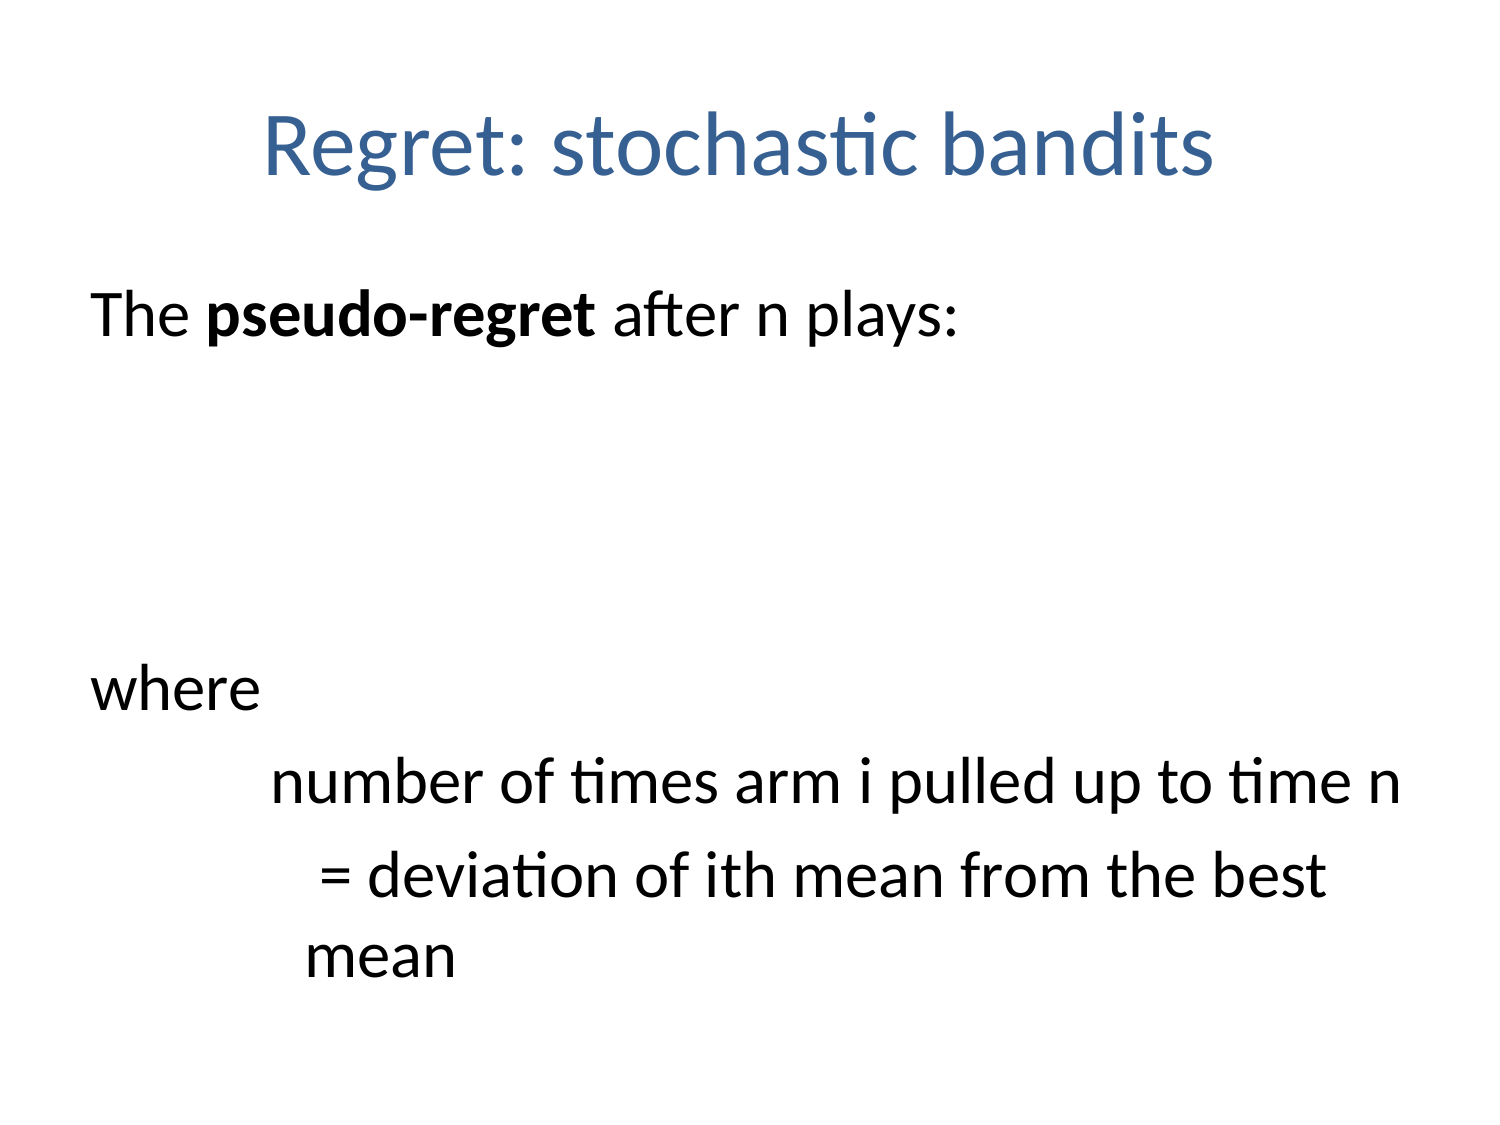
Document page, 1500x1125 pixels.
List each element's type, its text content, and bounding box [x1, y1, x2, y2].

title Regret: stochastic bandits [75, 45, 1425, 233]
